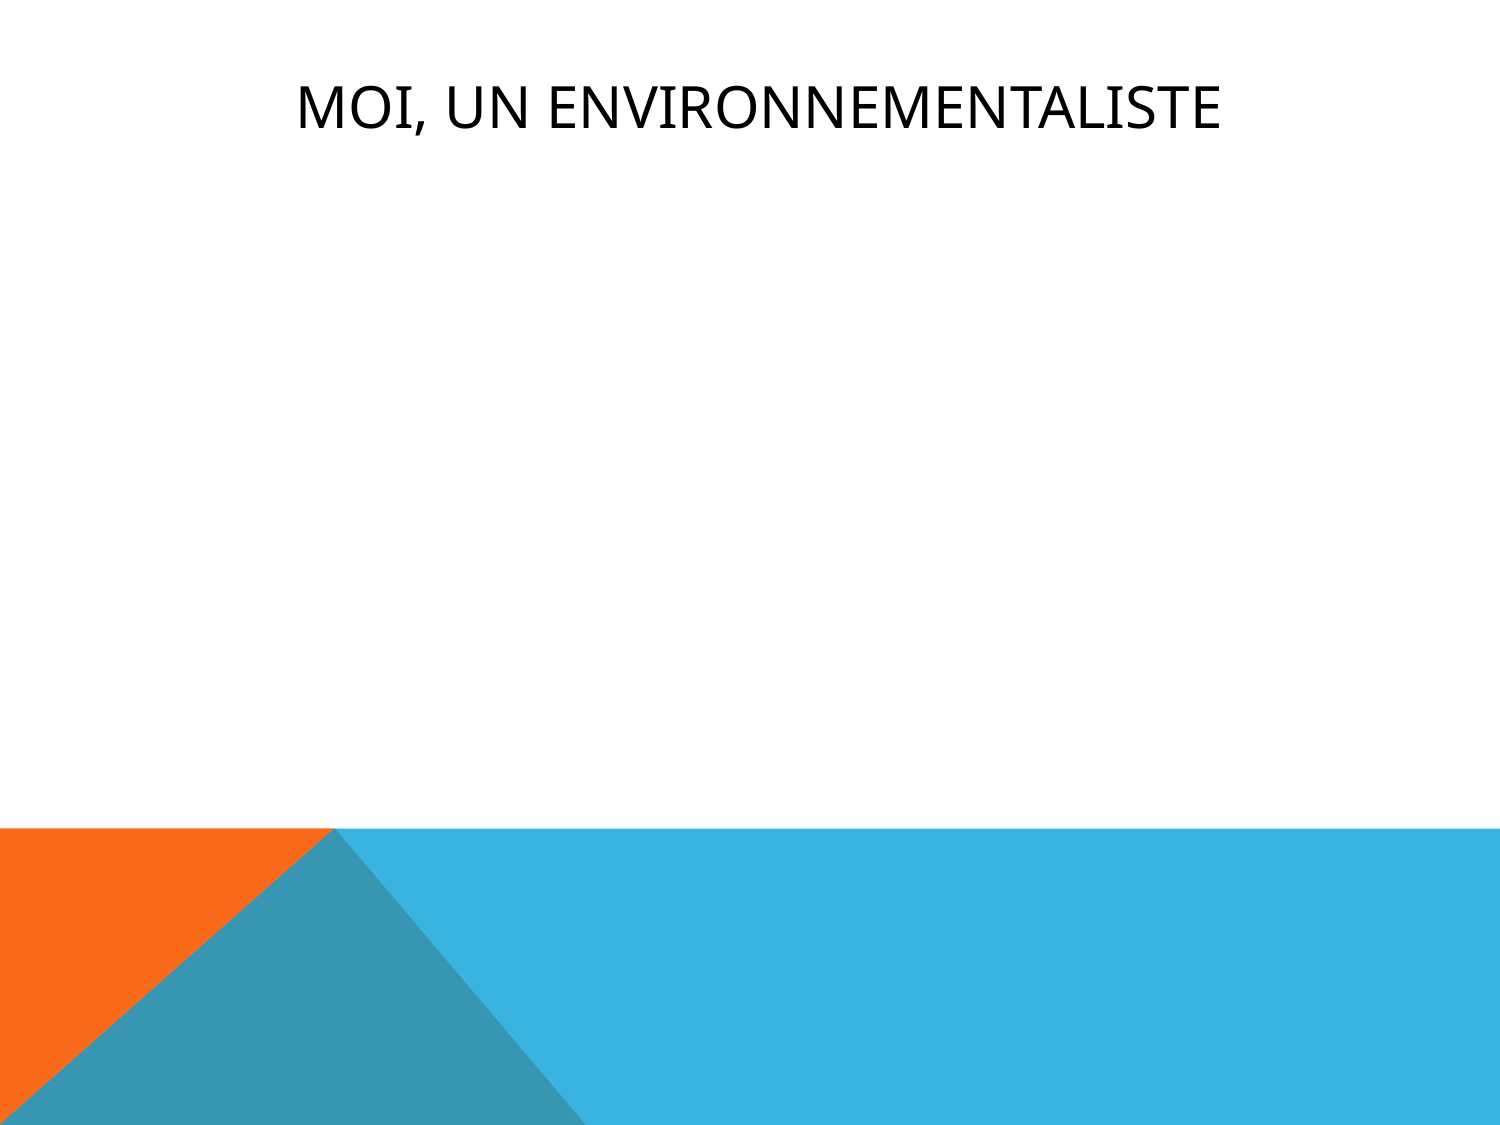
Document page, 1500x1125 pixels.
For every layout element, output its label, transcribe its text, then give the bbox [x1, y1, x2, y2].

title Moi, un environnementaliste [135, 60, 1369, 150]
